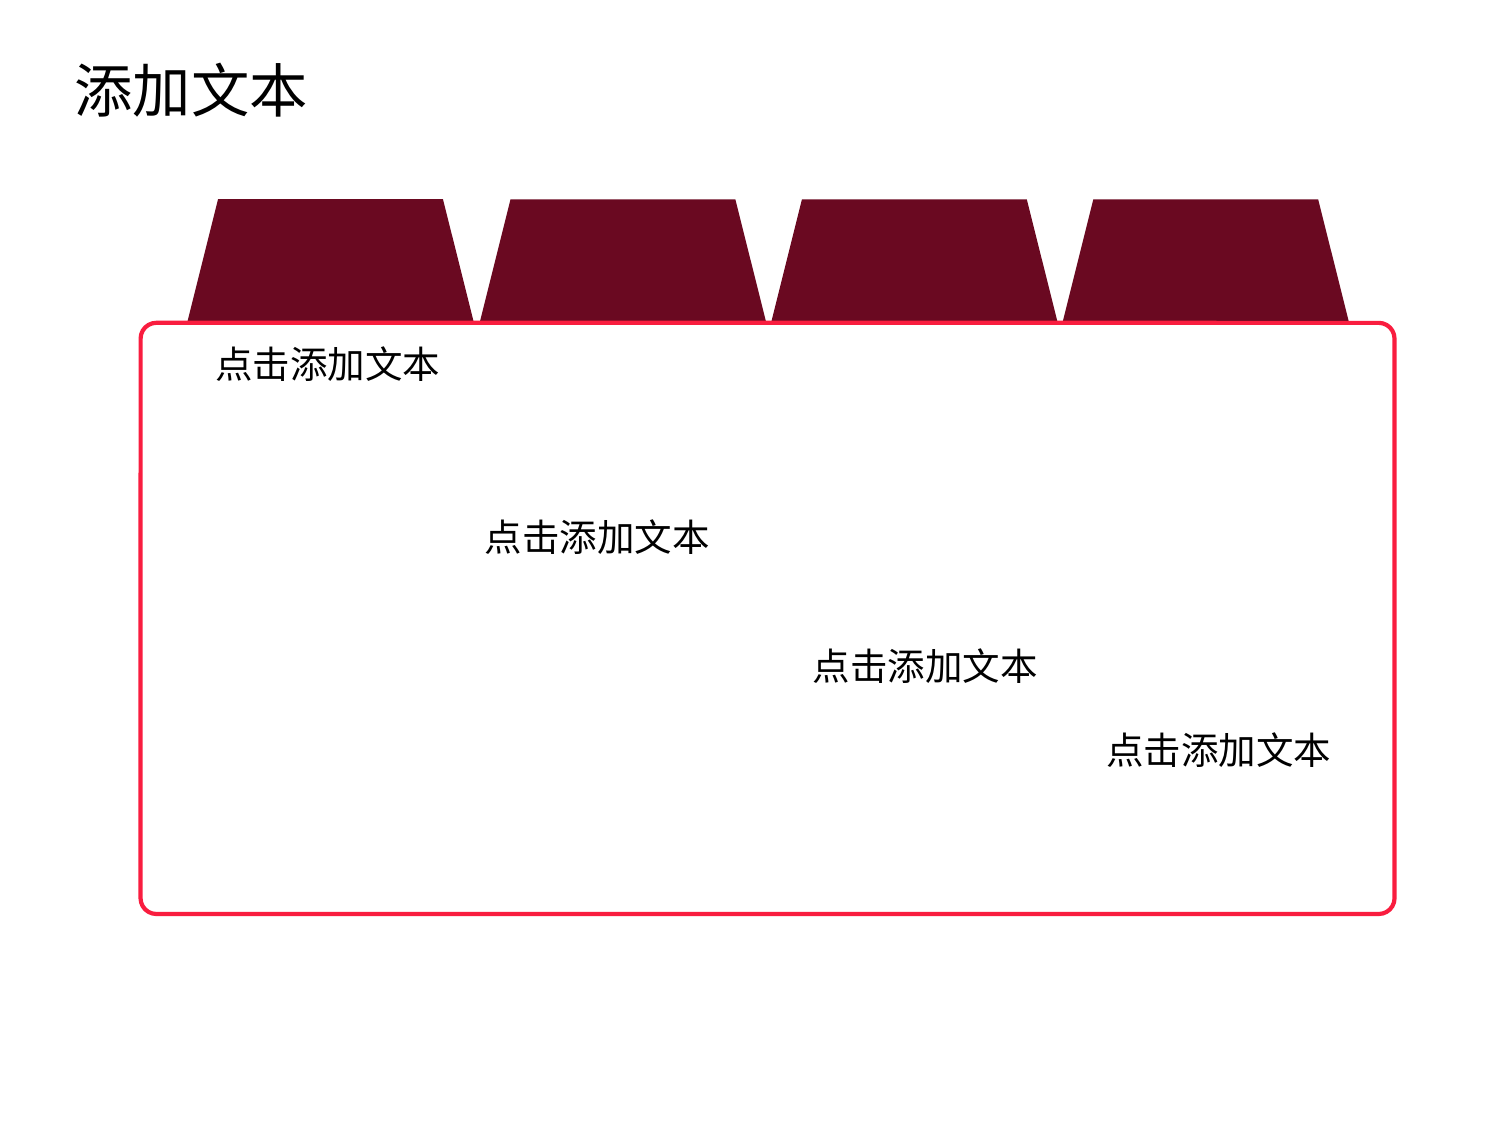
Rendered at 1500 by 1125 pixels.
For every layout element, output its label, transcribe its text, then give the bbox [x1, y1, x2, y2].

text_box [185, 197, 476, 320]
text_box [769, 197, 1060, 320]
text_box 添加文本 [60, 46, 323, 132]
text_box 点击添加文本 [200, 333, 456, 393]
text_box [138, 320, 1397, 917]
text_box 点击添加文本 [1091, 720, 1347, 780]
text_box [1061, 197, 1351, 320]
text_box 点击添加文本 [798, 635, 1053, 696]
text_box [478, 197, 768, 320]
text_box 点击添加文本 [470, 506, 725, 567]
